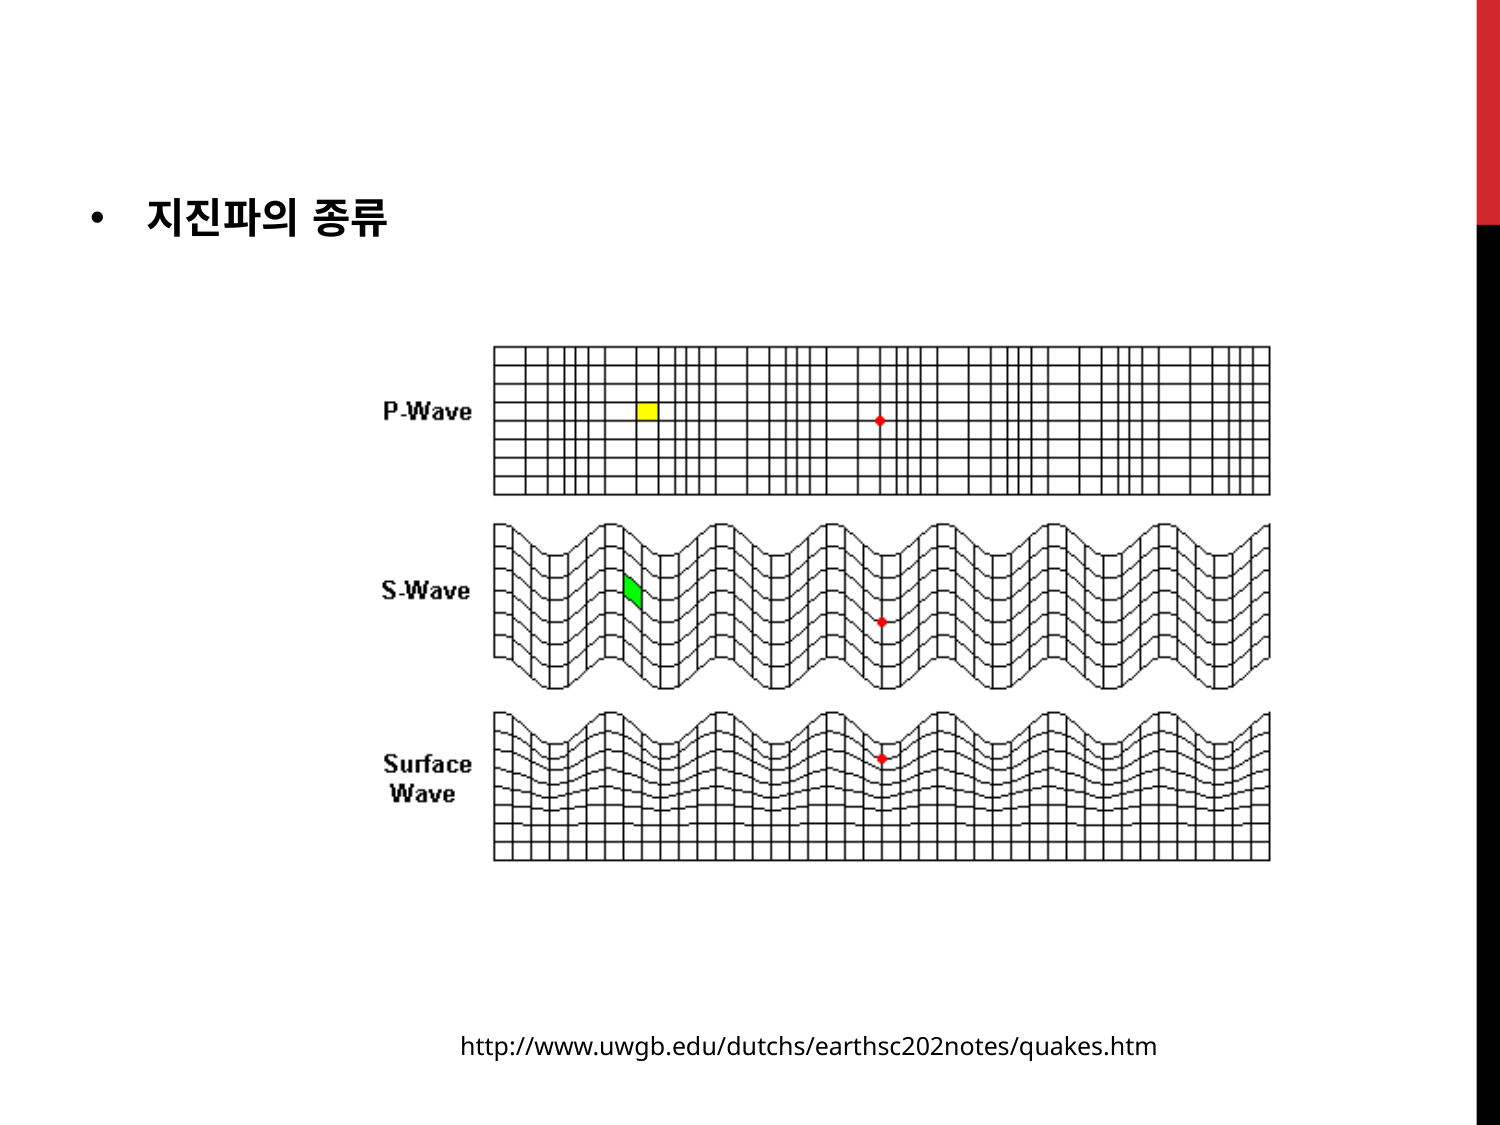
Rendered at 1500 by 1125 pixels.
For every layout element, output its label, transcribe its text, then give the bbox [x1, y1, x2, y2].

text_box http://www.uwgb.edu/dutchs/earthsc202notes/quakes.htm [445, 1023, 1196, 1068]
picture [358, 327, 1282, 882]
list 지진파의 종류 [75, 113, 1325, 1005]
